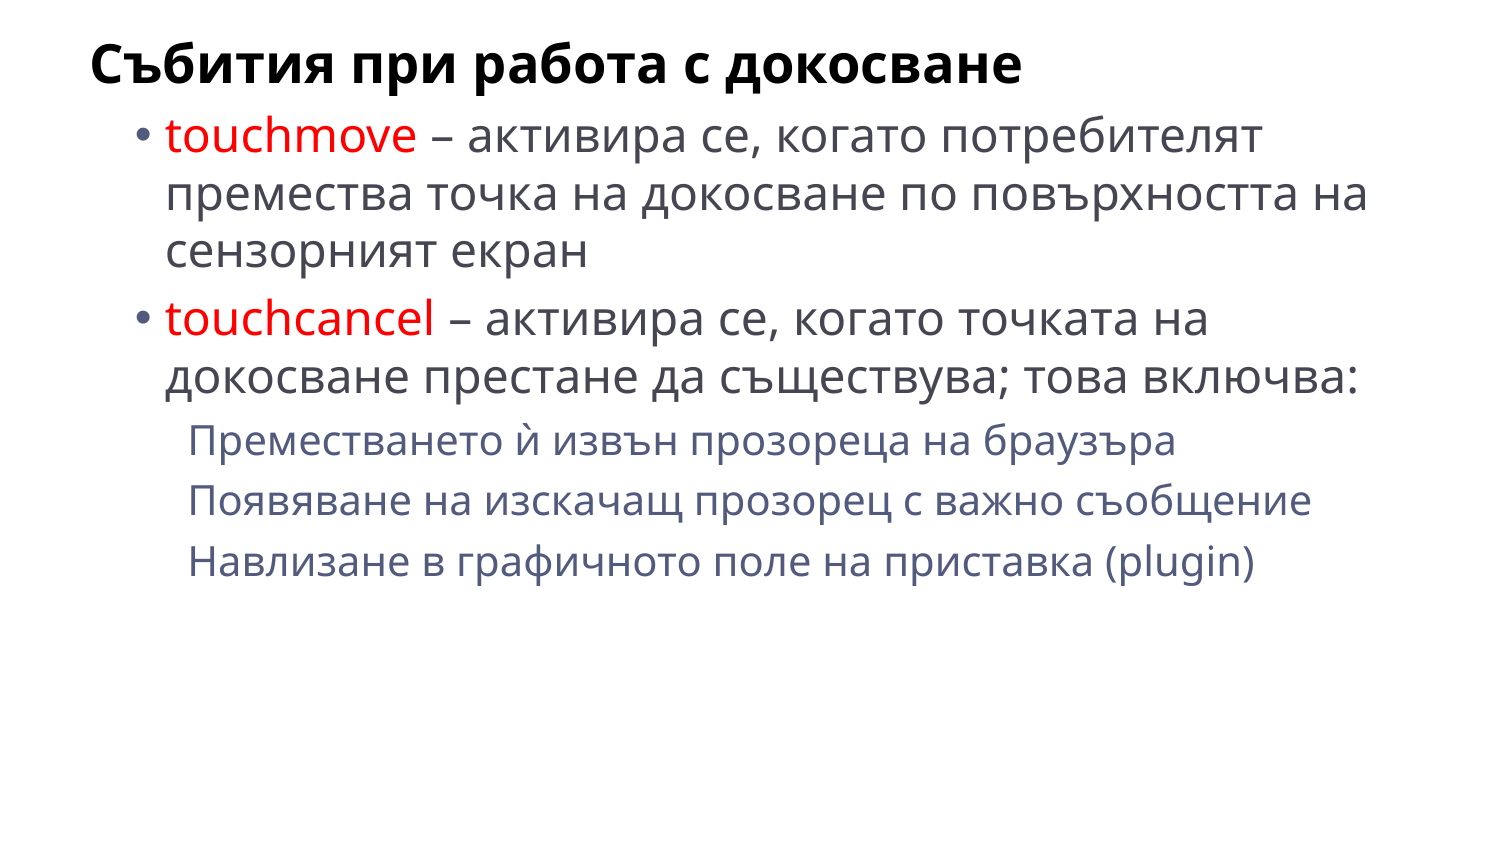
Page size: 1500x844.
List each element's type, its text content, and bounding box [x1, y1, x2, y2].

list Събития при работа с докосване touchmove – активира се, когато потребителят премества точка на докосване по повърхността на сензорният екран touchcancel – активира се, когато точката на докосване престане да съществува; това включва: Преместването ѝ извън прозореца на браузъра Появяване на изскачащ прозорец с важно съобщение Навлизане в графичното поле на приставка (plugin) [75, 21, 1475, 835]
